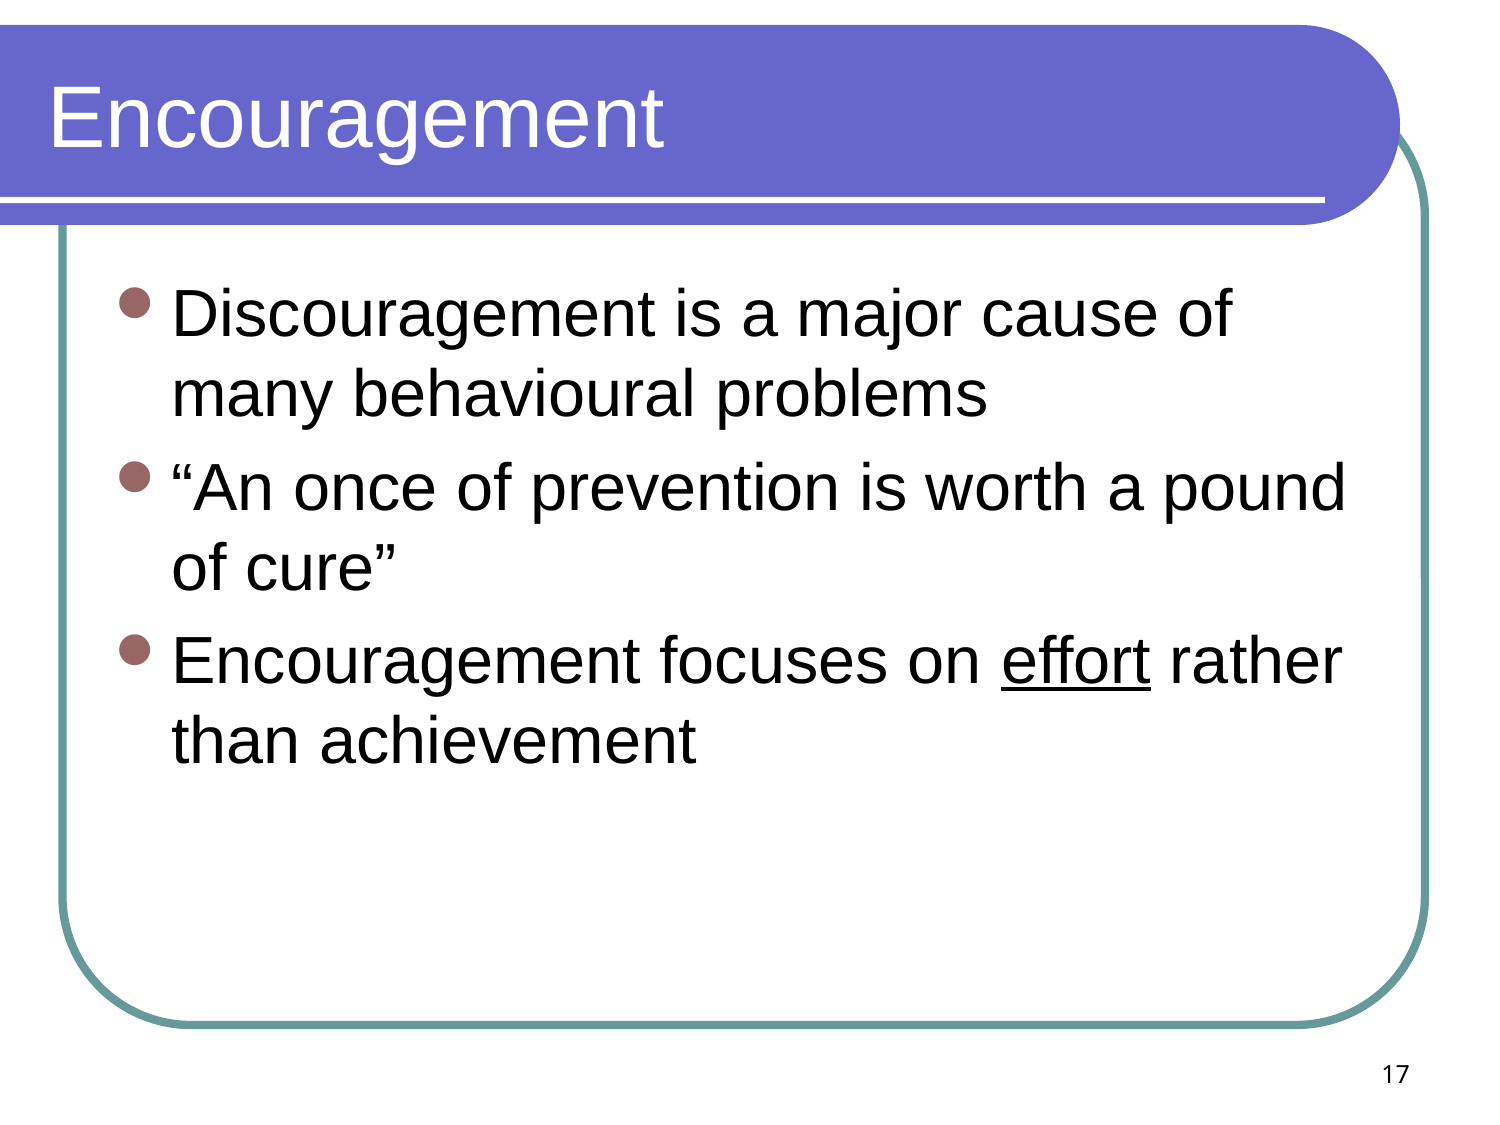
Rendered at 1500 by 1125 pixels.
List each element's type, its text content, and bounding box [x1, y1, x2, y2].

list Discouragement is a major cause of many behavioural problems “An once of prevention is worth a pound of cure” Encouragement focuses on effort rather than achievement [99, 262, 1401, 988]
slide_number 17 [1074, 1024, 1426, 1101]
title Encouragement [31, 37, 1348, 188]
